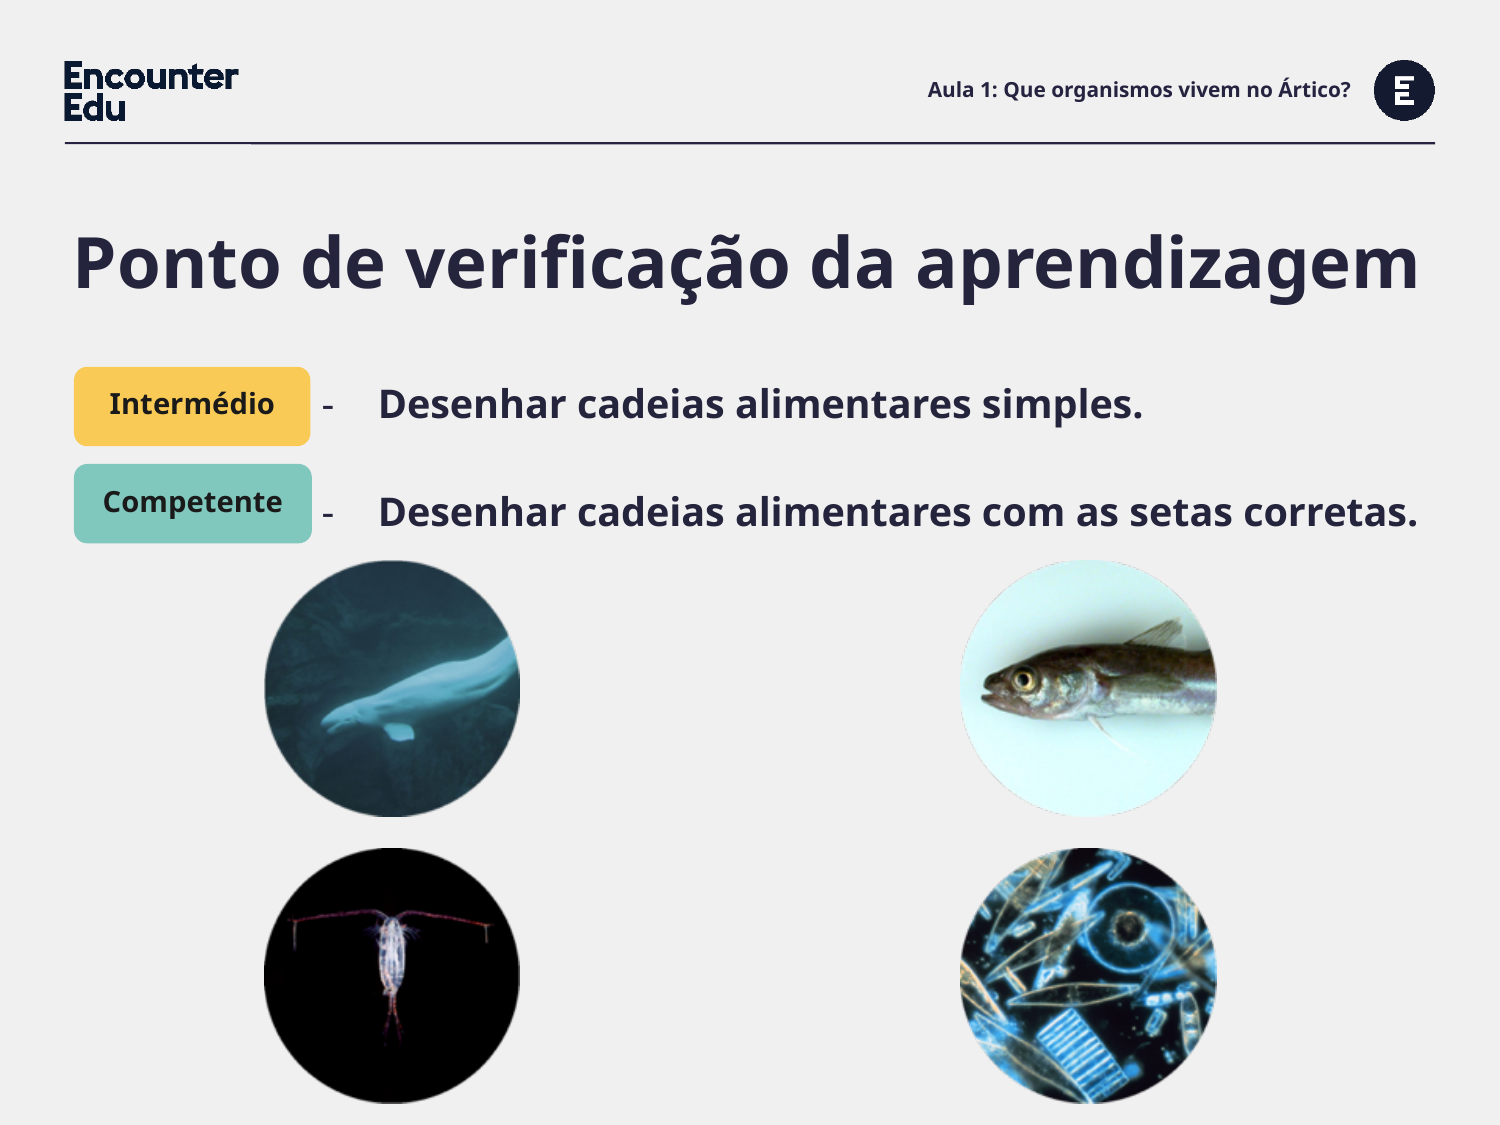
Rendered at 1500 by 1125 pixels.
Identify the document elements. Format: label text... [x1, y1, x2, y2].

table_header Desenhar cadeias alimentares simples. [311, 376, 1494, 484]
picture [264, 560, 520, 817]
table_cell Desenhar cadeias alimentares com as setas corretas. [311, 484, 1494, 592]
text_box Intermédio [73, 366, 312, 447]
picture [960, 560, 1217, 817]
picture [60, 59, 243, 122]
picture [960, 847, 1217, 1104]
text_box Ponto de verificação da aprendizagem [65, 163, 1464, 368]
picture [264, 847, 520, 1104]
picture [1372, 58, 1436, 122]
title Aula 1: Que organismos vivem no Ártico? [749, 67, 1359, 114]
text_box Competente [73, 463, 313, 545]
